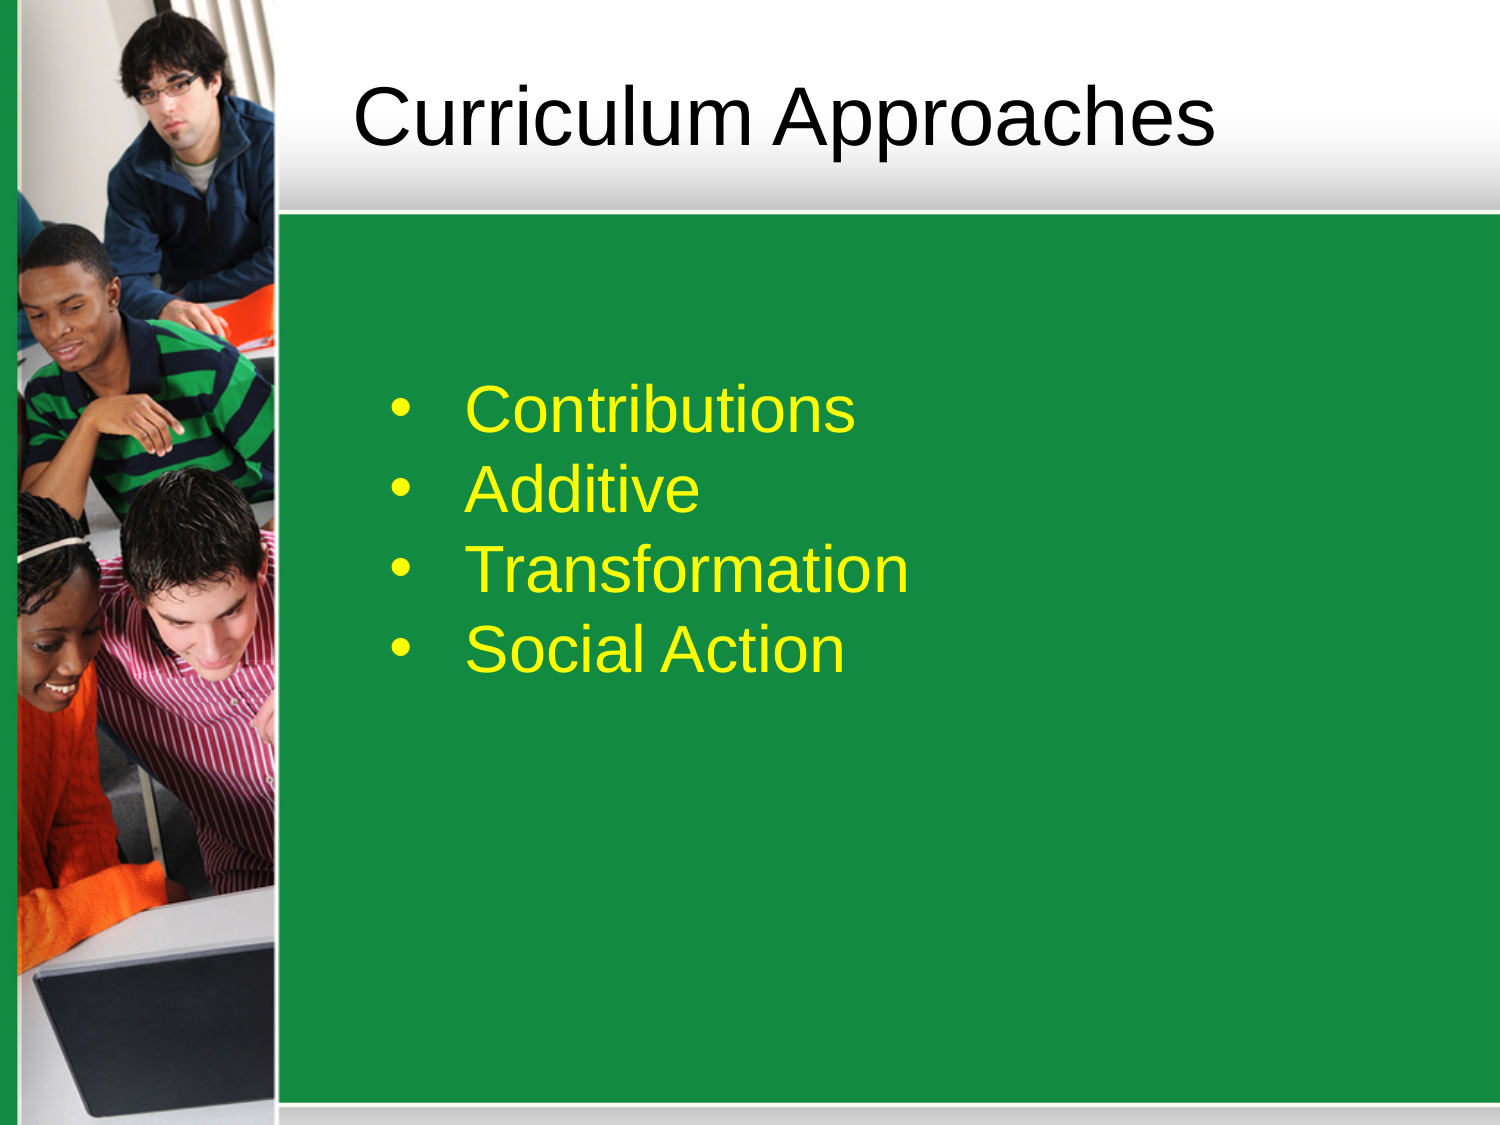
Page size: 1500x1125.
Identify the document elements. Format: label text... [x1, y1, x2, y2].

text_box Contributions Additive Transformation Social Action [374, 358, 1425, 694]
picture [0, 0, 1500, 1125]
title Curriculum Approaches [337, 12, 1425, 213]
